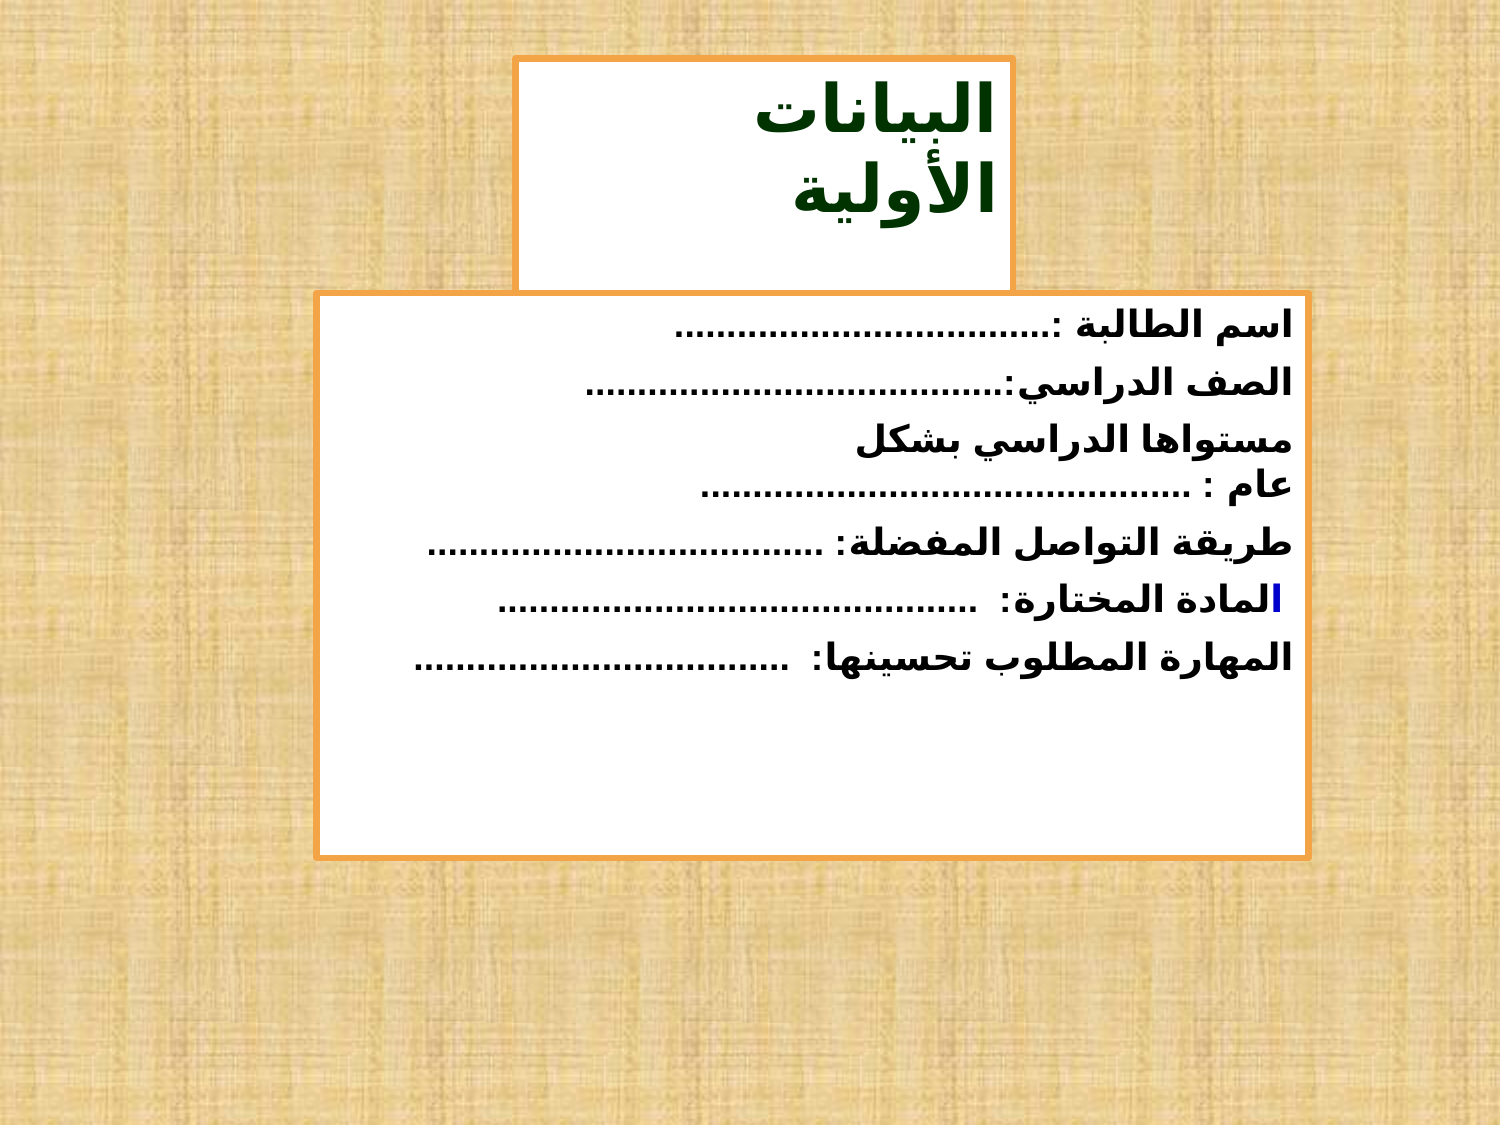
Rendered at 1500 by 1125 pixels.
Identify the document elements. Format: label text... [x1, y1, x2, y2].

text_box اسم الطالبة :.................................... الصف الدراسي:........................................ مستواها الدراسي بشكل عام : ............................................... طريقة التواصل المفضلة: ...................................... المادة المختارة: .............................................. المهارة المطلوب تحسينها: .................................... [313, 290, 1312, 861]
picture [0, 0, 1500, 1125]
text_box البيانات الأولية [512, 55, 1016, 290]
